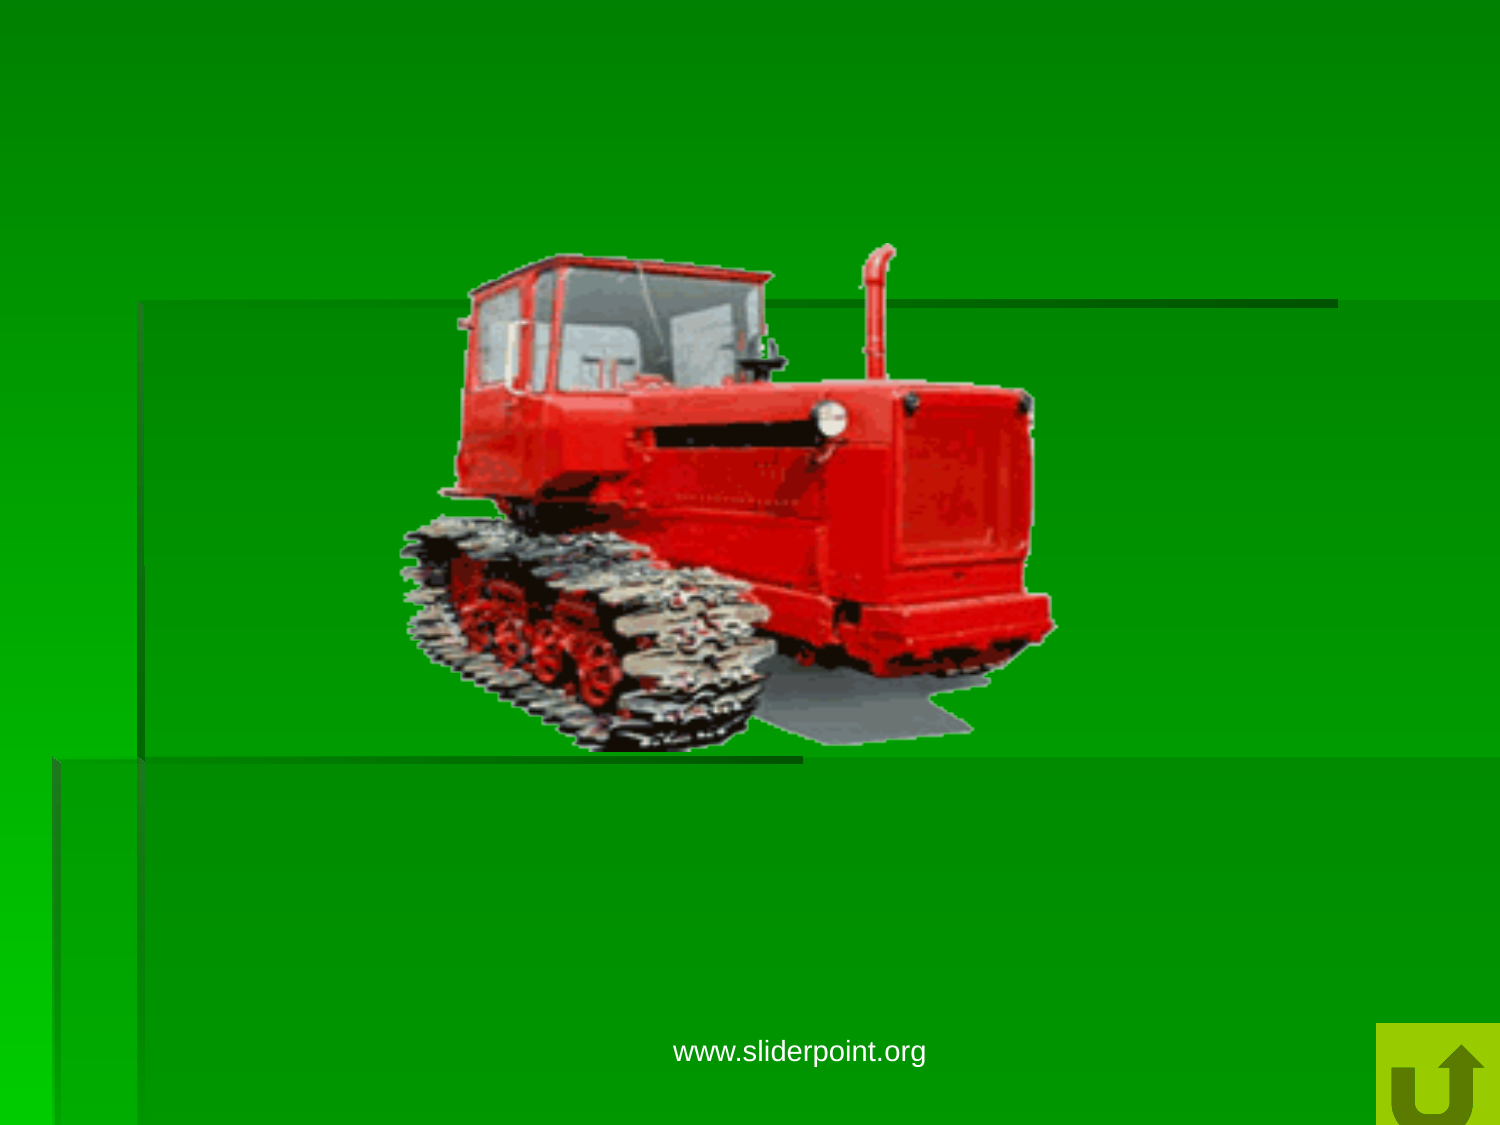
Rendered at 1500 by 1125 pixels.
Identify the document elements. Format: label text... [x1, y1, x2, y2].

text_box [1376, 1023, 1500, 1125]
footer www.sliderpoint.org [562, 1024, 1038, 1103]
picture [395, 243, 1070, 752]
